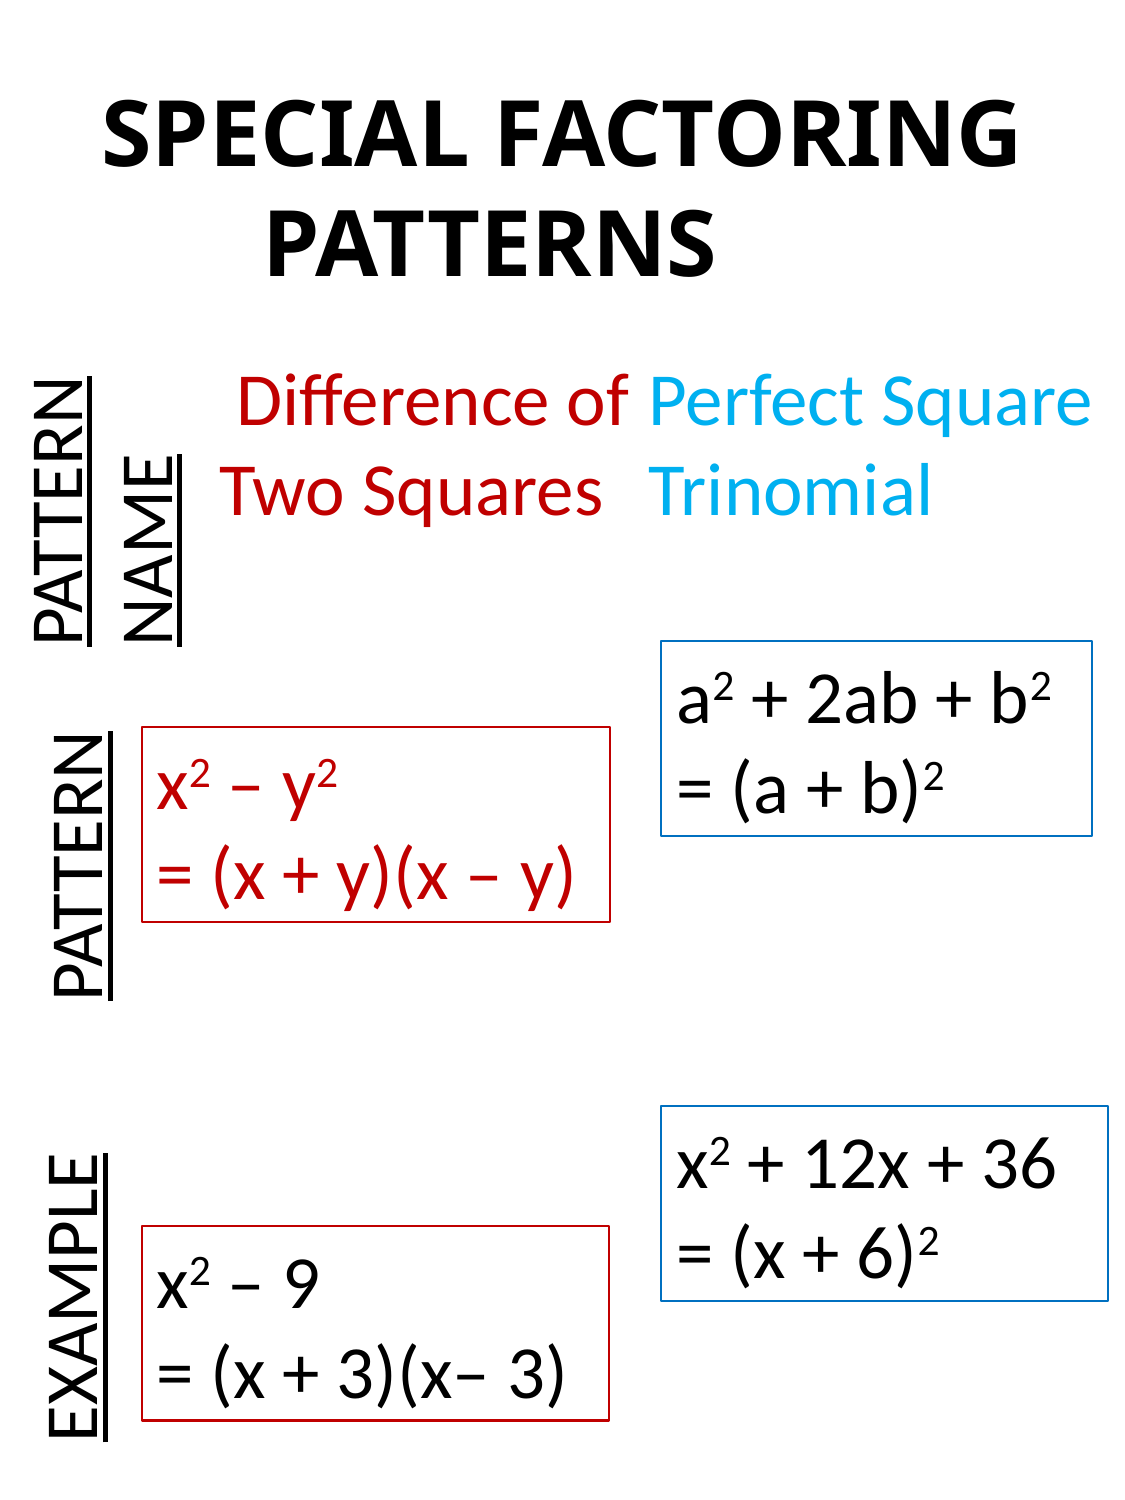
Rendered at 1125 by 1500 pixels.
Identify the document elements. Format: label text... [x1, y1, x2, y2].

text_box x2 + 12x + 36 = (x + 6)2 [661, 1106, 1108, 1301]
text_box PATTERN NAME [0, 337, 213, 662]
text_box a2 + 2ab + b2 = (a + b)2 [661, 640, 1093, 836]
title SPECIAL FACTORING PATTERNS [56, 60, 1069, 310]
text_box Perfect Square Trinomial [633, 342, 1125, 538]
text_box Difference of Two Squares [204, 342, 633, 538]
text_box x2 – y2 = (x + y)(x – y) [141, 727, 611, 923]
text_box EXAMPLE [15, 1148, 137, 1458]
text_box PATTERN [20, 710, 142, 1016]
text_box x2 – 9 = (x + 3)(x– 3) [141, 1225, 610, 1421]
